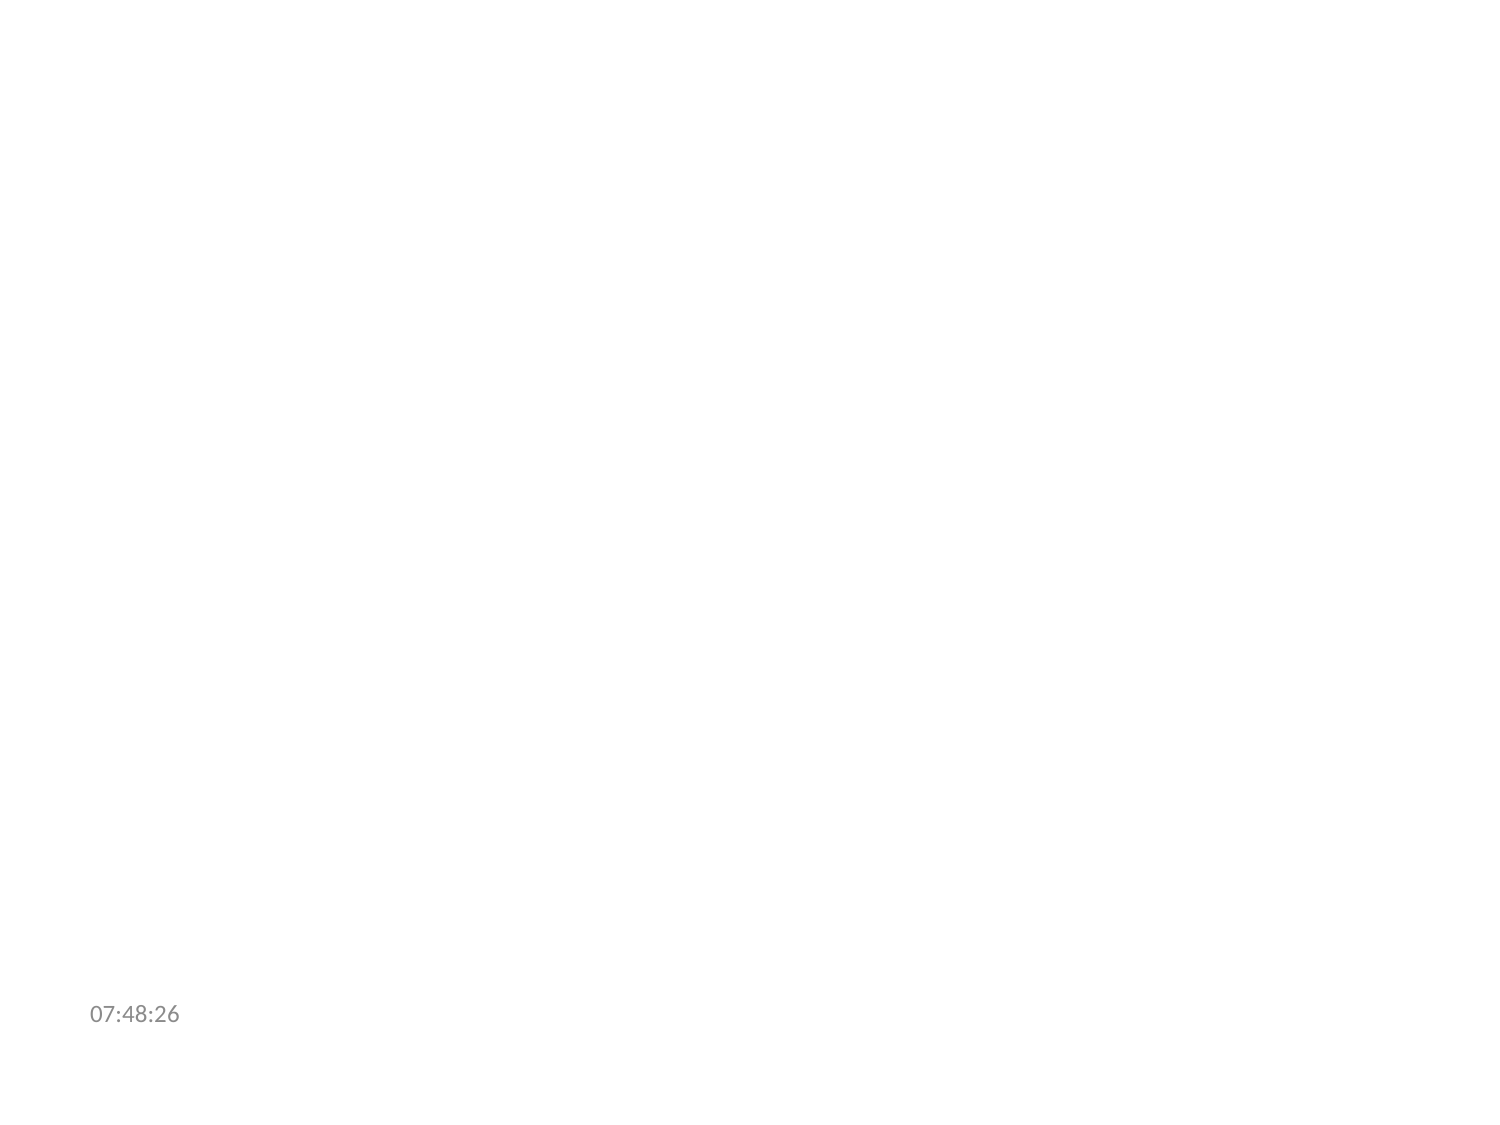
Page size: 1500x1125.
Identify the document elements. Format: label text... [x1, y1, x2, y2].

text_box 15:35:09 [75, 982, 425, 1043]
